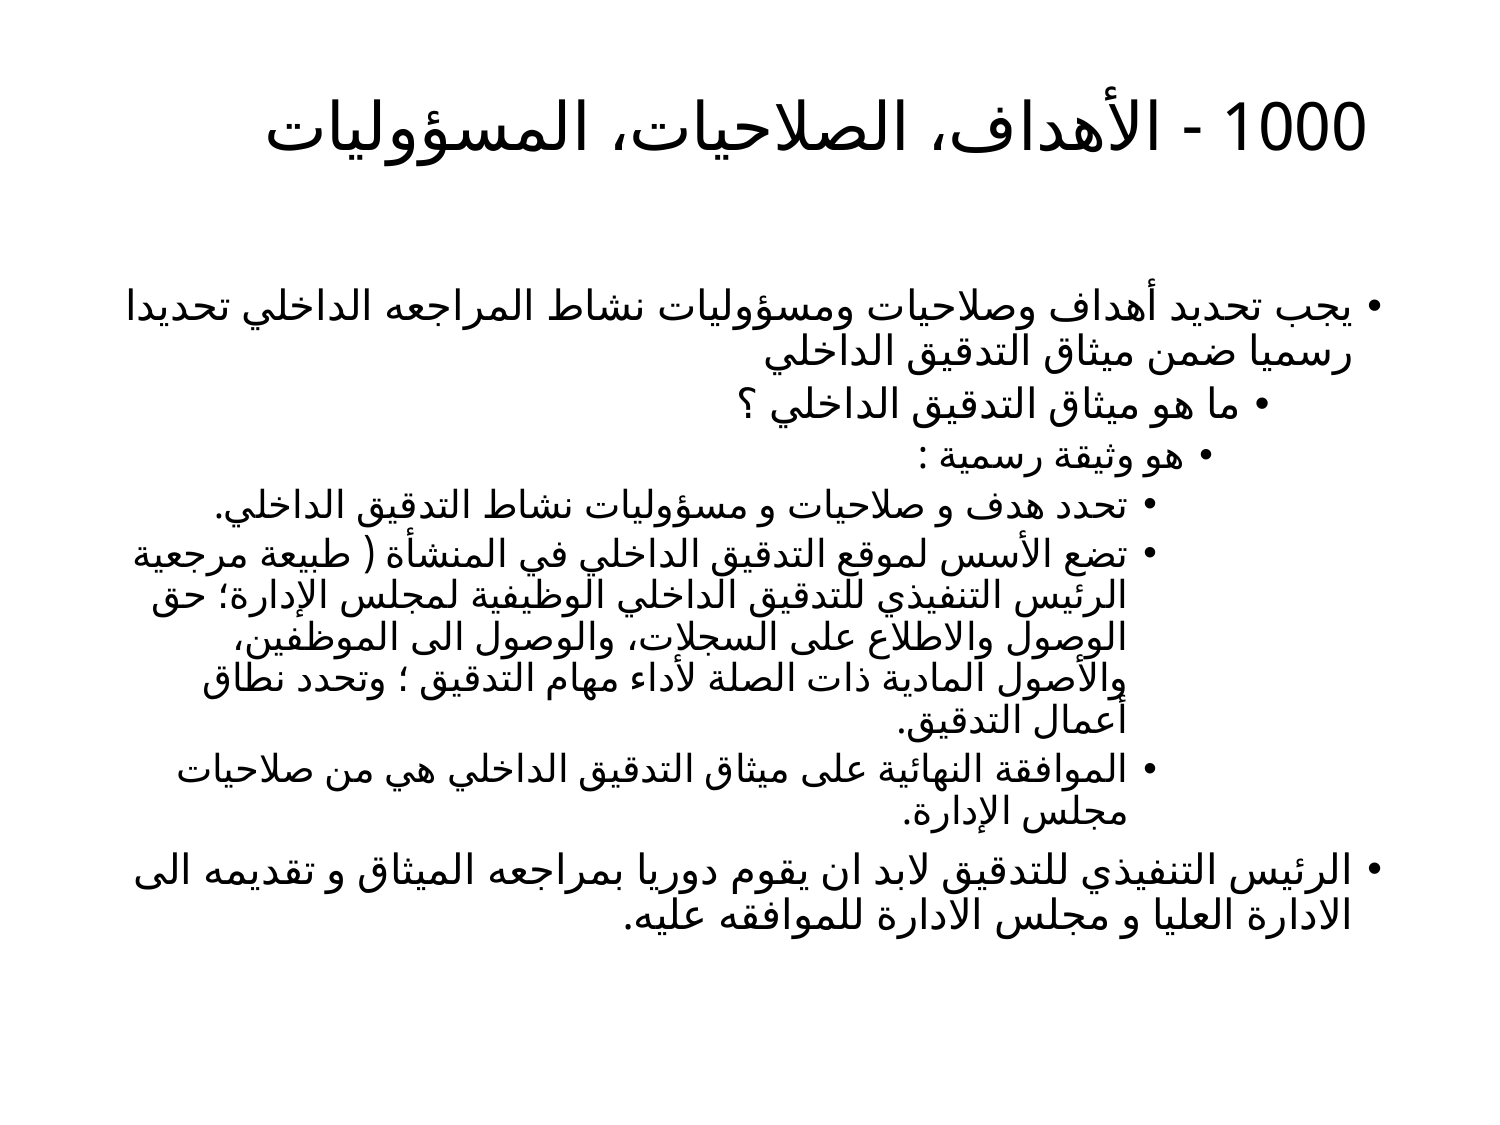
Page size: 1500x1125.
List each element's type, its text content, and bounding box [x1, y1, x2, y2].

title 1000 - الأهداف، الصلاحيات، المسؤوليات [103, 59, 1397, 277]
list يجب تحديد أهداف وصلاحيات ومسؤوليات نشاط المراجعه الداخلي تحديدا رسميا ضمن ميثاق التدقيق الداخلي ما هو ميثاق التدقيق الداخلي ؟ هو وثيقة رسمية : تحدد هدف و صلاحيات و مسؤوليات نشاط التدقيق الداخلي. تضع الأسس لموقع التدقيق الداخلي في المنشأة ( طبيعة مرجعية الرئيس التنفيذي للتدقيق الداخلي الوظيفية لمجلس الإدارة؛ حق الوصول والاطلاع على السجلات، والوصول الى الموظفين، والأصول المادية ذات الصلة لأداء مهام التدقيق ؛ وتحدد نطاق أعمال التدقيق. الموافقة النهائية على ميثاق التدقيق الداخلي هي من صلاحيات مجلس الإدارة. الرئيس التنفيذي للتدقيق لابد ان يقوم دوريا بمراجعه الميثاق و تقديمه الى الادارة العليا و مجلس الادارة للموافقه عليه. [103, 277, 1397, 1014]
